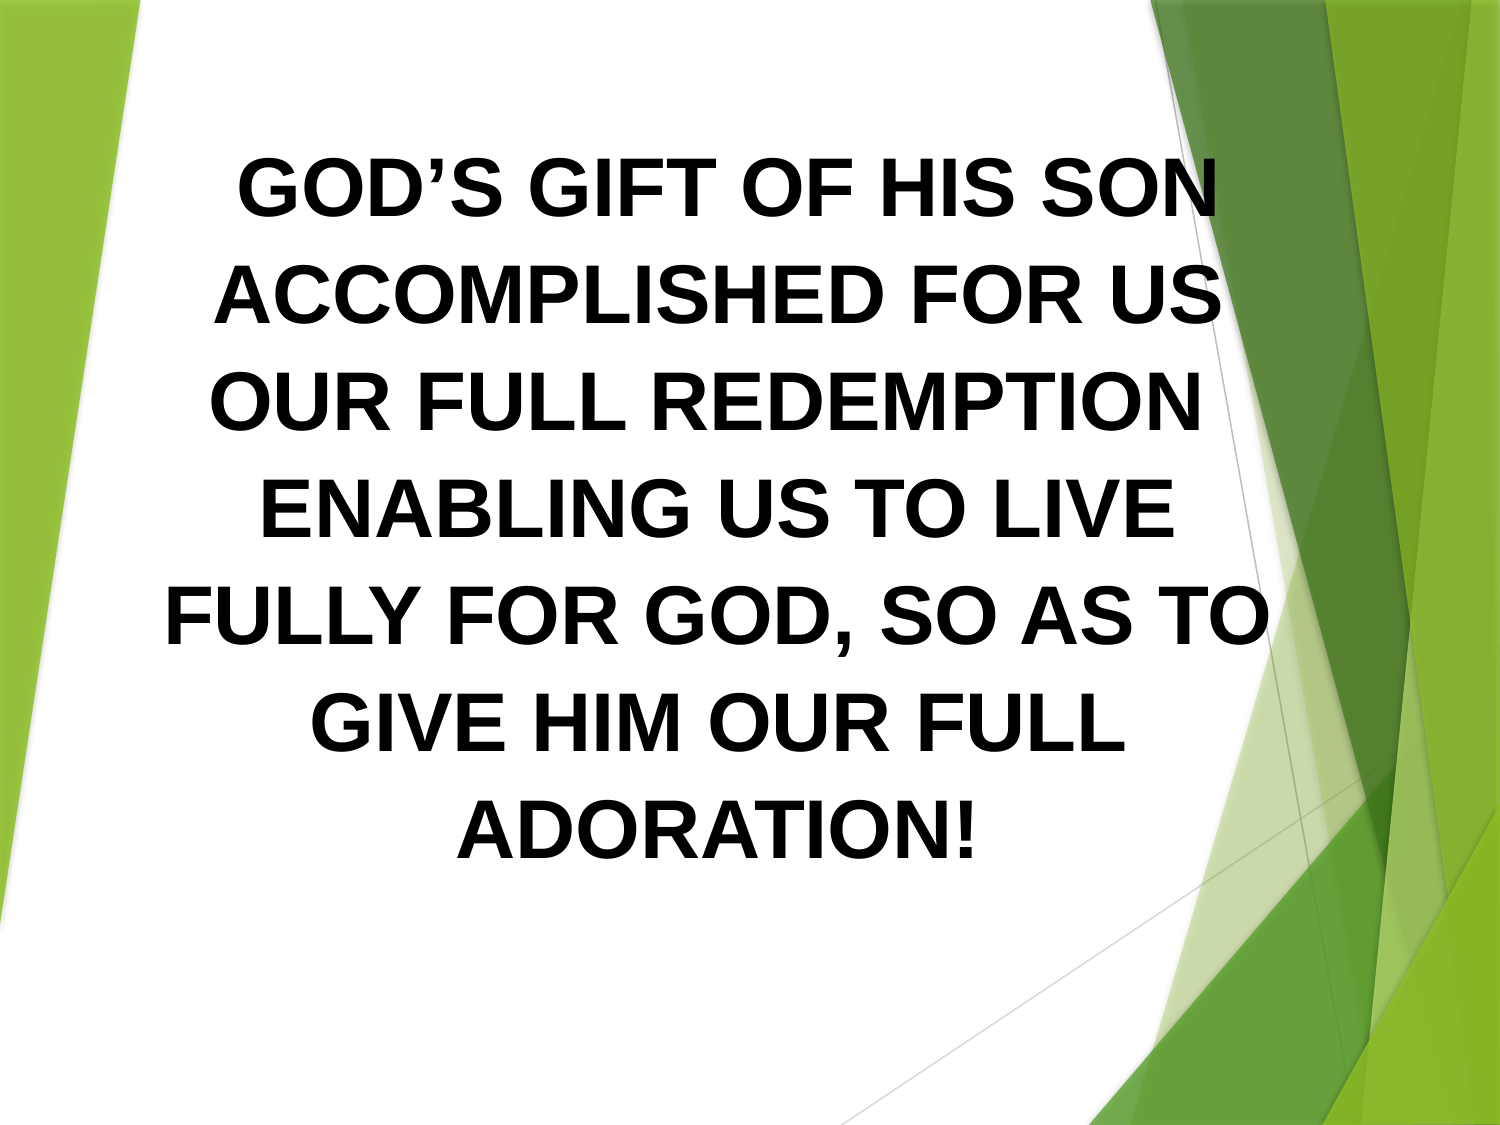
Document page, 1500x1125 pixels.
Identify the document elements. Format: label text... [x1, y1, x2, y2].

text_box GOD’S GIFT OF HIS SON ACCOMPLISHED FOR US OUR FULL REDEMPTION ENABLING US TO LIVE FULLY FOR GOD, SO AS TO GIVE HIM OUR FULL ADORATION! [121, 119, 1325, 883]
